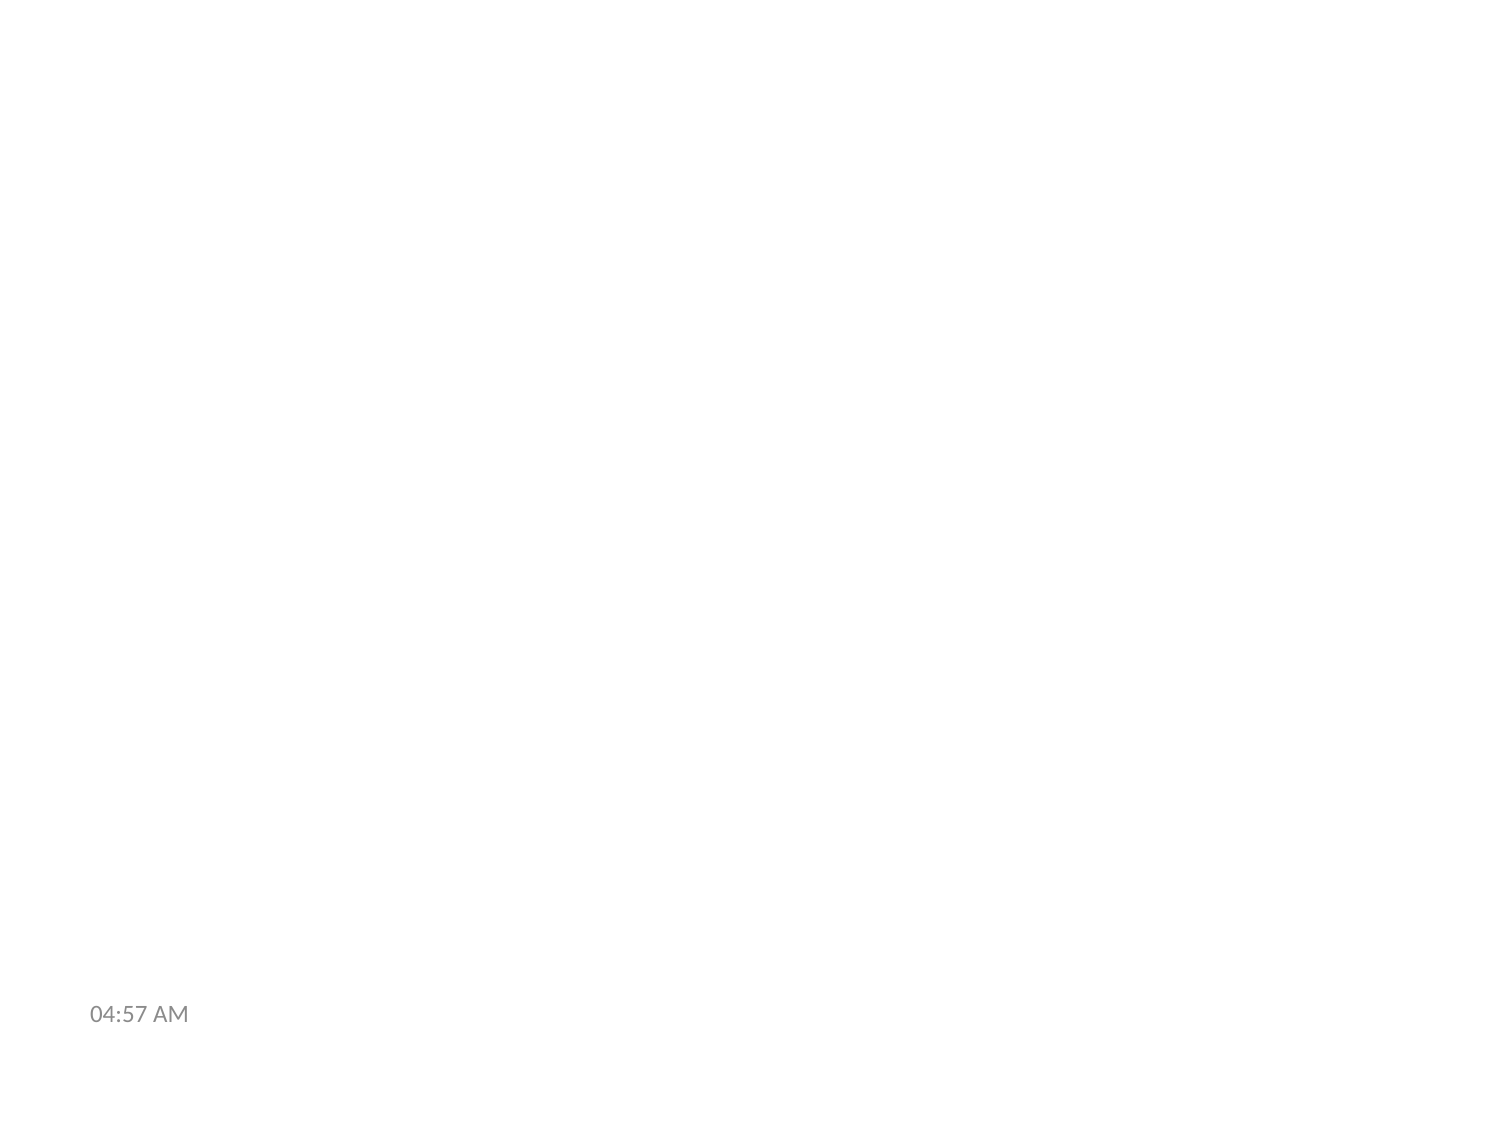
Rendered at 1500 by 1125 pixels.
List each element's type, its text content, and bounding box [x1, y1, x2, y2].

text_box 3:35 PM [75, 982, 425, 1043]
